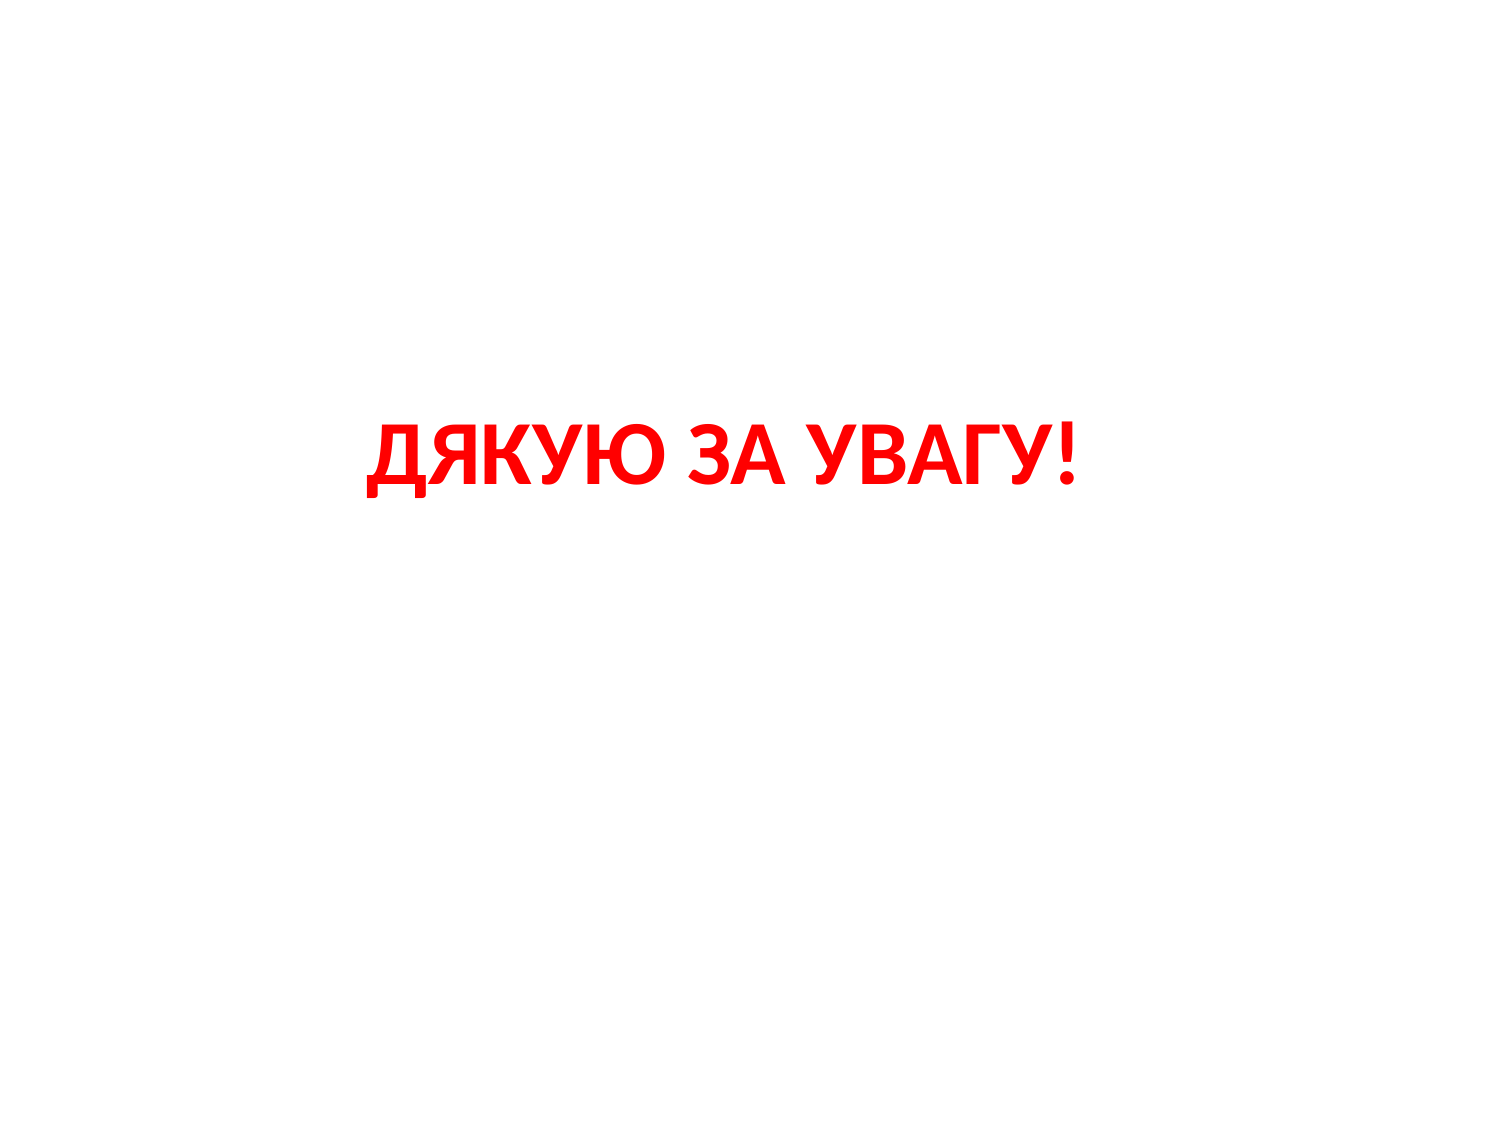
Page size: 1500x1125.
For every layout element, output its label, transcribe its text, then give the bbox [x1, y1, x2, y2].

text_box ДЯКУЮ ЗА УВАГУ! [351, 385, 1099, 510]
